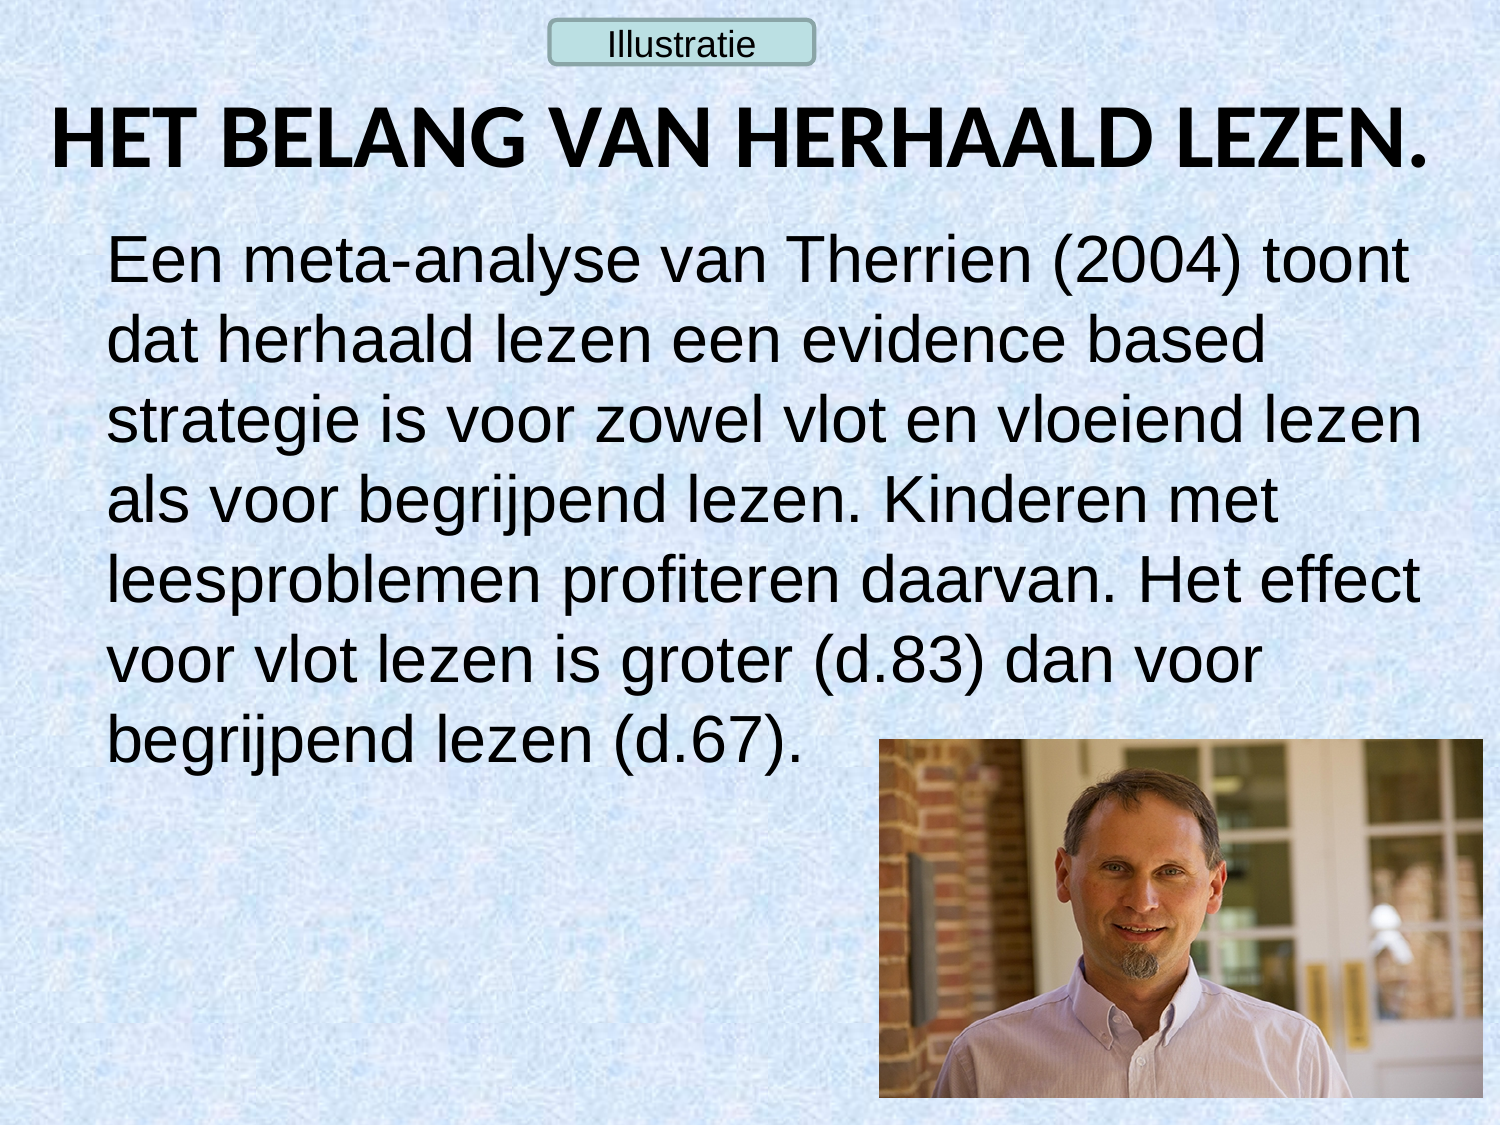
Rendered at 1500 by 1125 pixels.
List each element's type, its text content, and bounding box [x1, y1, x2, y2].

text_box Illustratie [547, 17, 817, 67]
list Een meta-analyse van Therrien (2004) toont dat herhaald lezen een evidence based strategie is voor zowel vlot en vloeiend lezen als voor begrijpend lezen. Kinderen met leesproblemen profiteren daarvan. Het effect voor vlot lezen is groter (d.83) dan voor begrijpend lezen (d.67). [91, 208, 1442, 951]
title HET BELANG VAN HERHAALD LEZEN. [29, 37, 1454, 225]
picture [0, 0, 1500, 1125]
